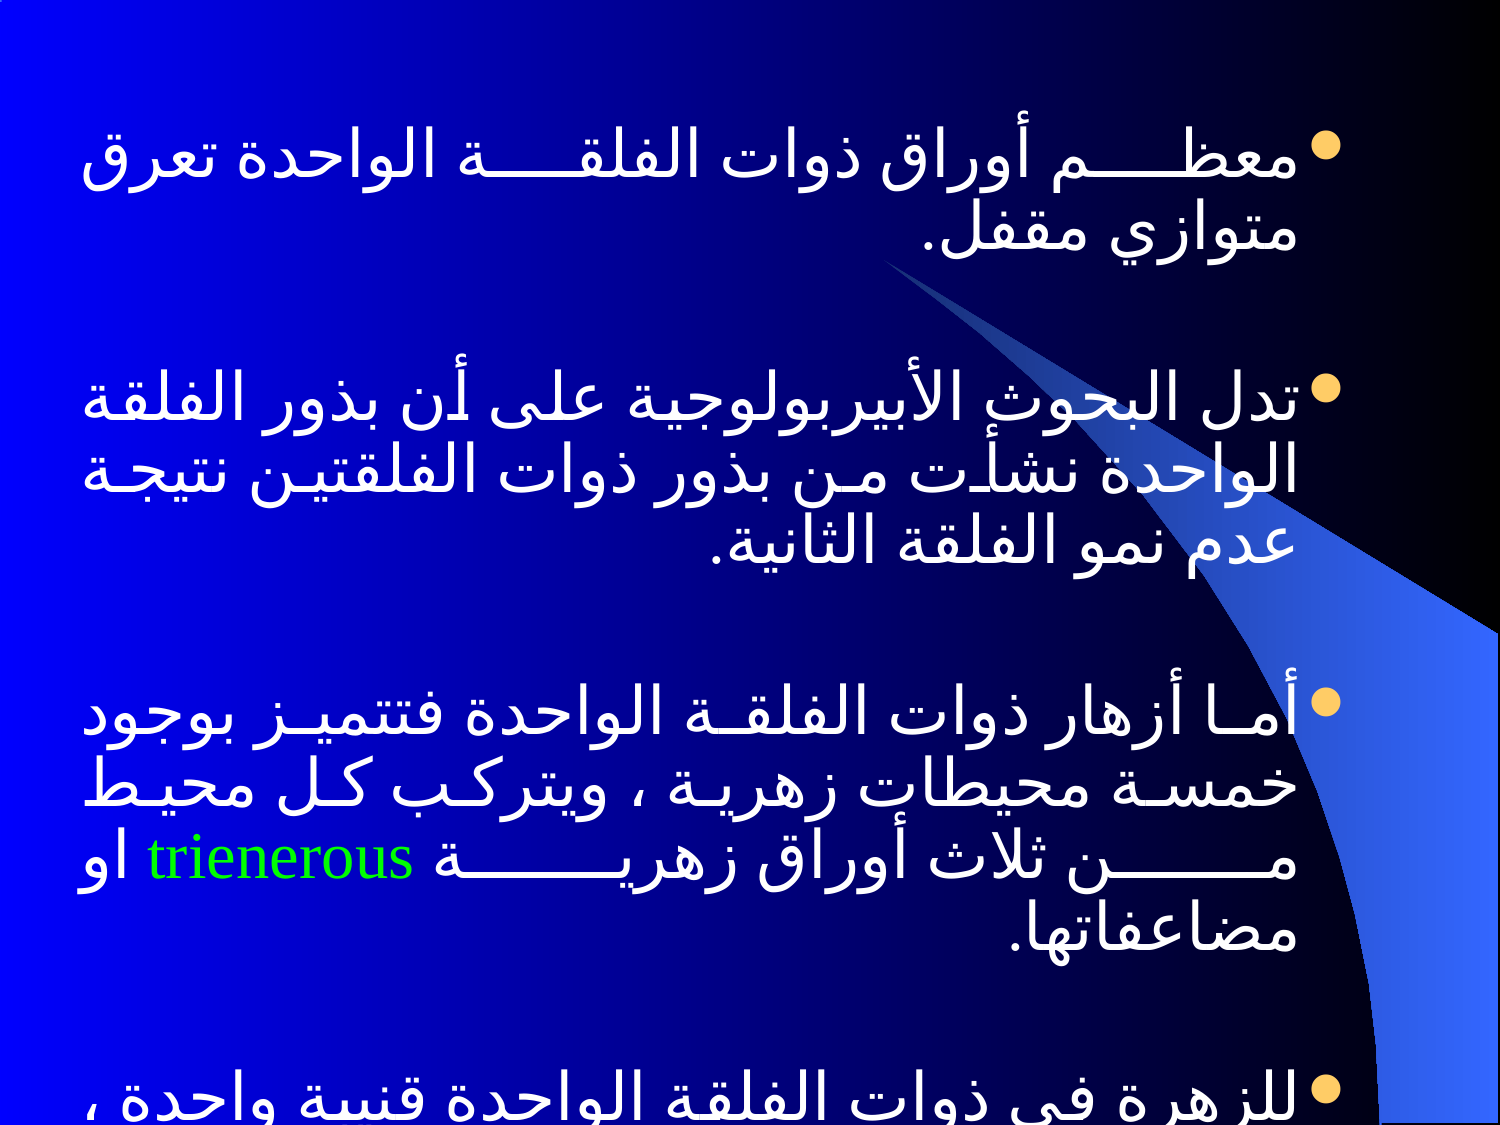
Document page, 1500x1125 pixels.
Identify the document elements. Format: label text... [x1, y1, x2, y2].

list معظم أوراق ذوات الفلقة الواحدة تعرق متوازي مقفل. تدل البحوث الأبيربولوجية على أن بذور الفلقة الواحدة نشأت من بذور ذوات الفلقتين نتيجة عدم نمو الفلقة الثانية. أما أزهار ذوات الفلقة الواحدة فتتميز بوجود خمسة محيطات زهرية ، ويتركب كل محيط من ثلاث أوراق زهرية trienerous او مضاعفاتها. للزهرة في ذوات الفلقة الواحدة قنيبة واحدة ، بينما يوجدلها قنيبتان في ذوات الفلقتين. [49, 112, 1388, 1038]
